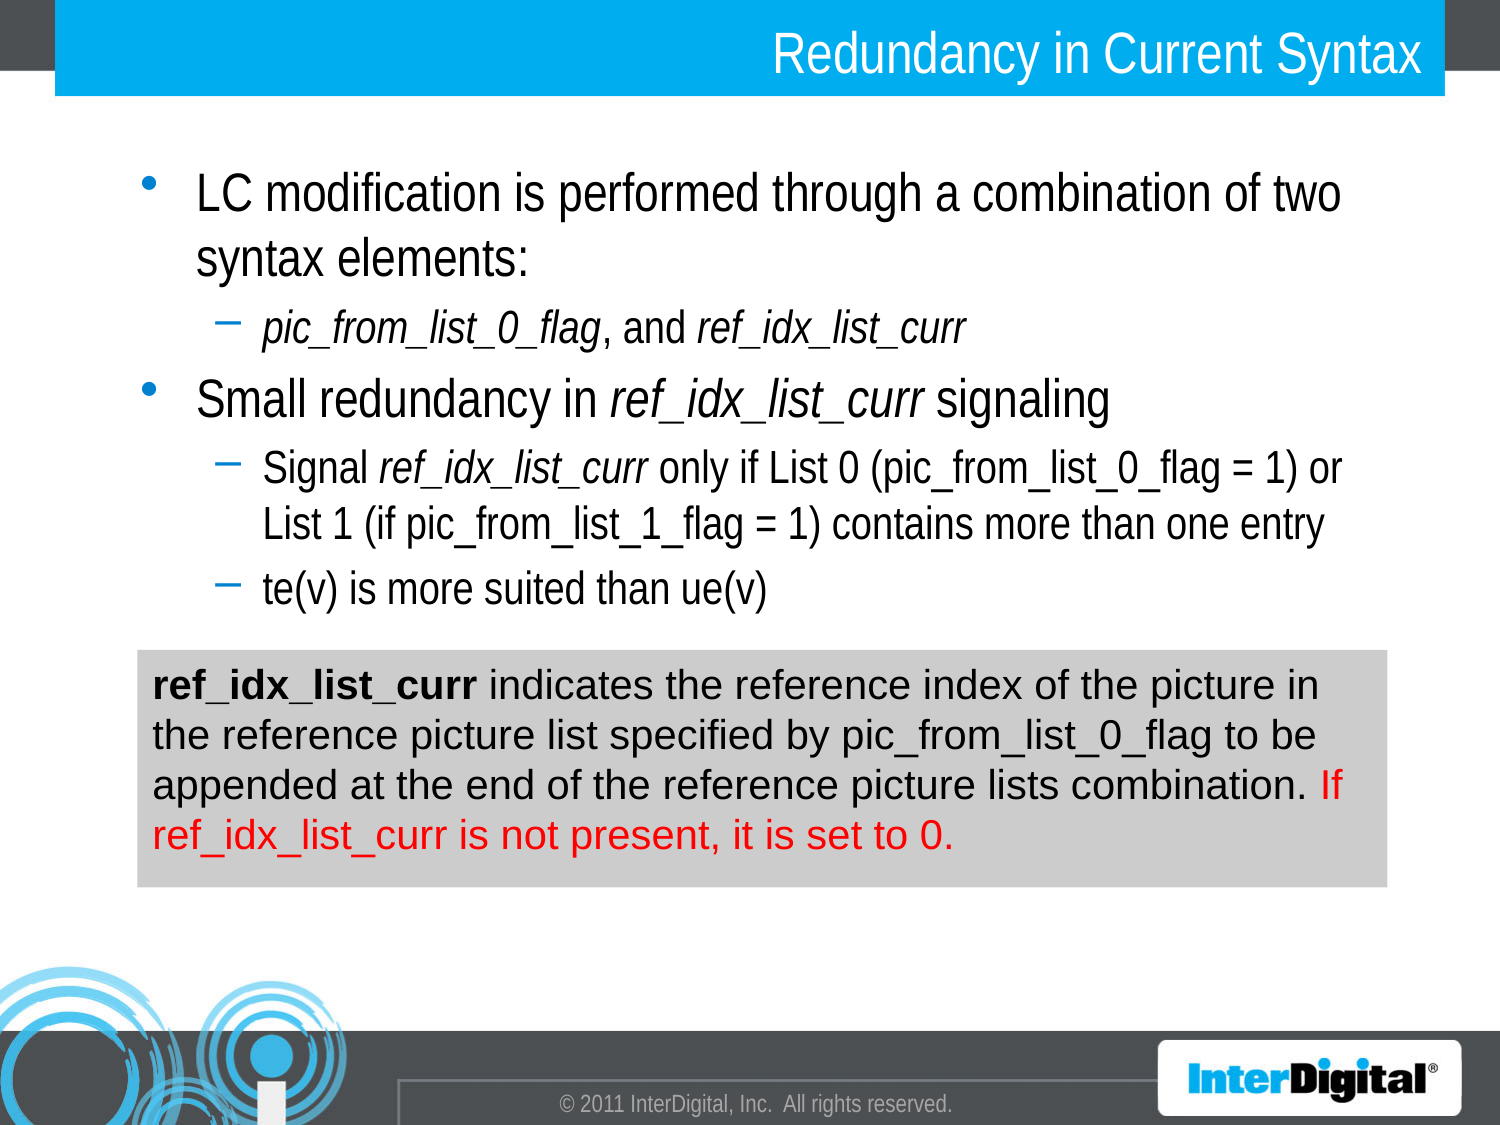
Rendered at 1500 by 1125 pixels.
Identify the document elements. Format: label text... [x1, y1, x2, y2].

title Redundancy in Current Syntax [74, 12, 1438, 88]
text_box ref_idx_list_curr indicates the reference index of the picture in the reference picture list specified by pic_from_list_0_flag to be appended at the end of the reference picture lists combination. If ref_idx_list_curr is not present, it is set to 0. [137, 649, 1388, 888]
picture [0, 0, 1500, 1125]
list LC modification is performed through a combination of two syntax elements: pic_from_list_0_flag, and ref_idx_list_curr Small redundancy in ref_idx_list_curr signaling Signal ref_idx_list_curr only if List 0 (pic_from_list_0_flag = 1) or List 1 (if pic_from_list_1_flag = 1) contains more than one entry te(v) is more suited than ue(v) [124, 149, 1376, 663]
